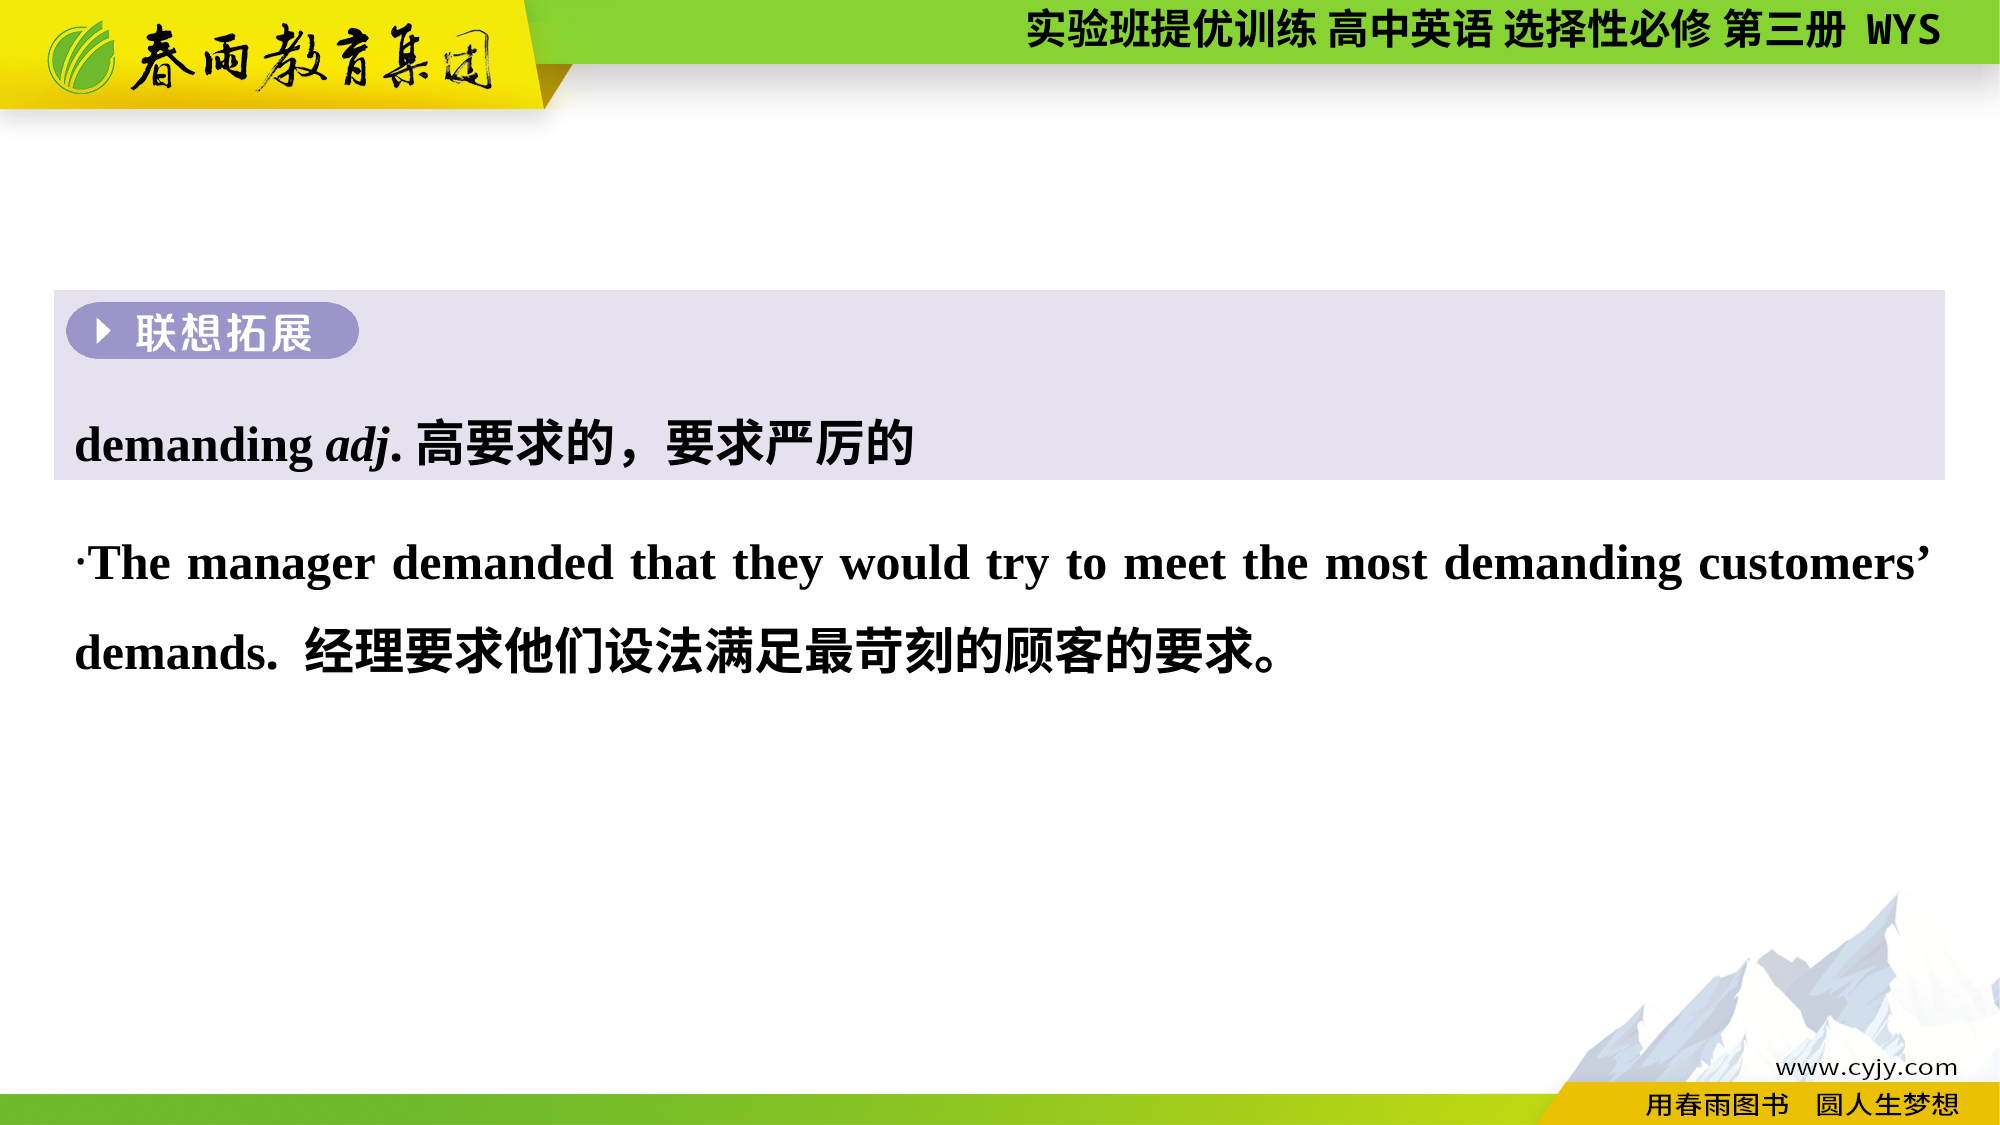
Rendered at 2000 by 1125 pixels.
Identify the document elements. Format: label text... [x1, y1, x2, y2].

picture [0, 0, 2000, 1125]
text_box ·The manager demanded that they would try to meet the most demanding customers’ demands. 经理要求他们设法满足最苛刻的顾客的要求。 [59, 491, 1944, 687]
